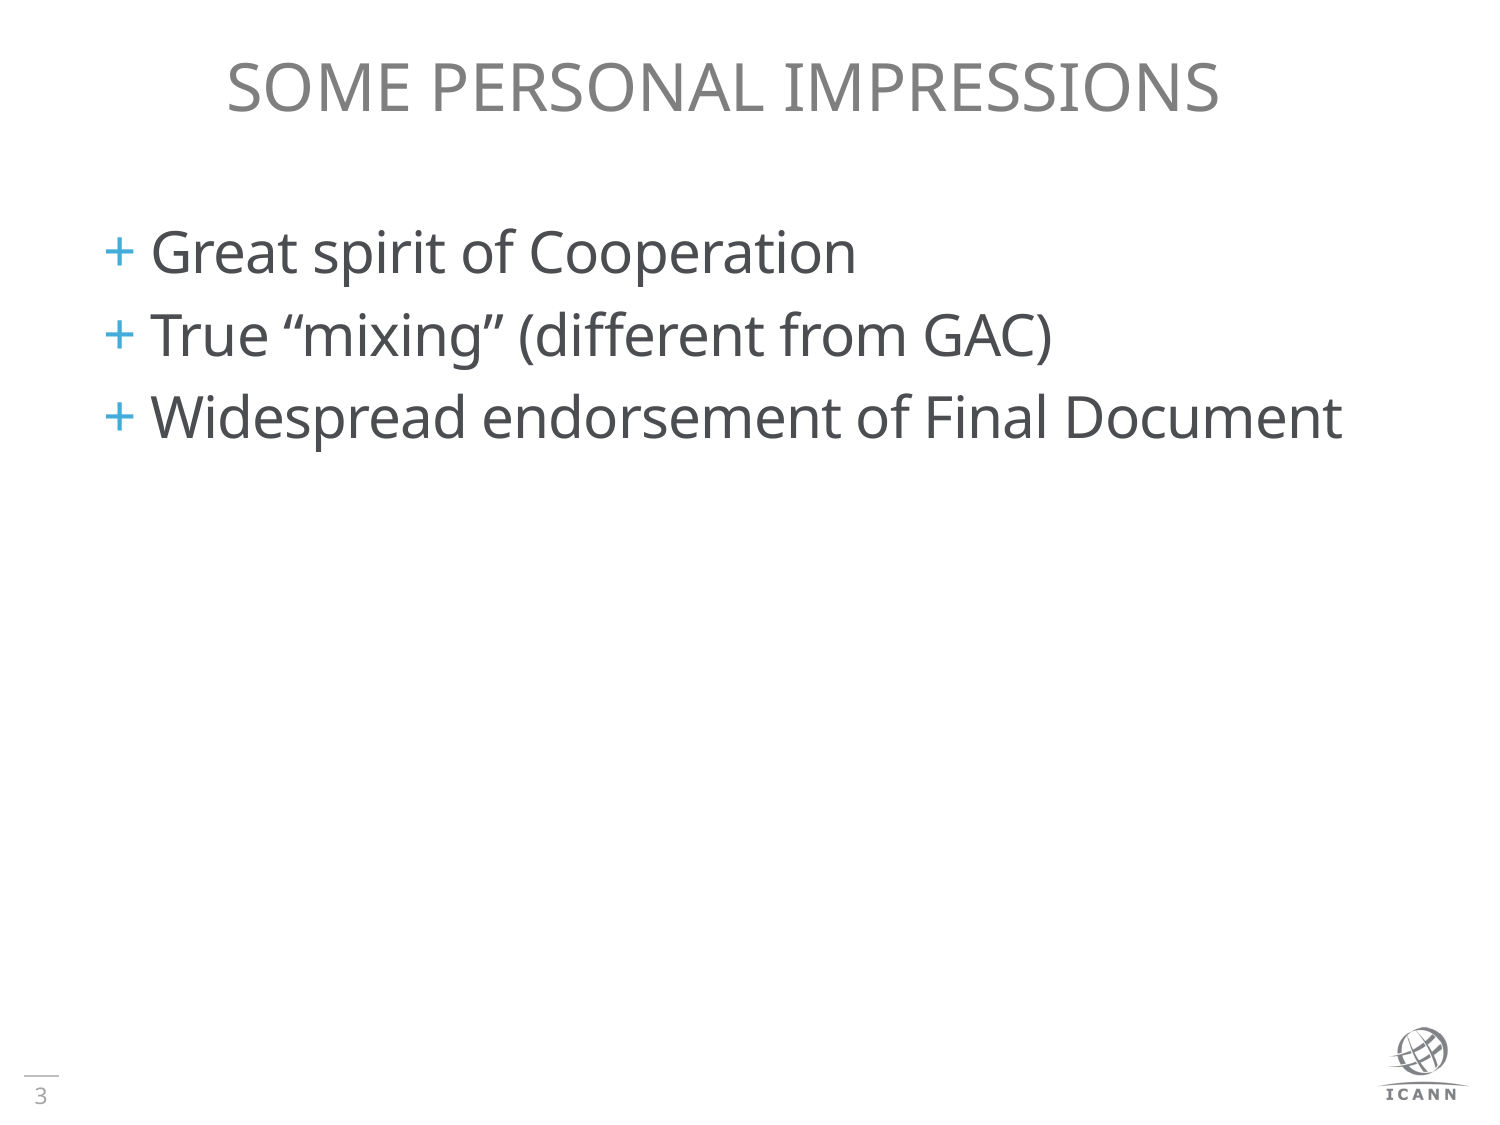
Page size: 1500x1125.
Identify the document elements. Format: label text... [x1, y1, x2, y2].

text_box Great spirit of Cooperation True “mixing” (different from GAC) Widespread endorsement of Final Document [50, 208, 1376, 788]
title SOME PERSONAL IMPRESSIONS [54, 52, 1412, 209]
picture [1377, 1027, 1470, 1100]
